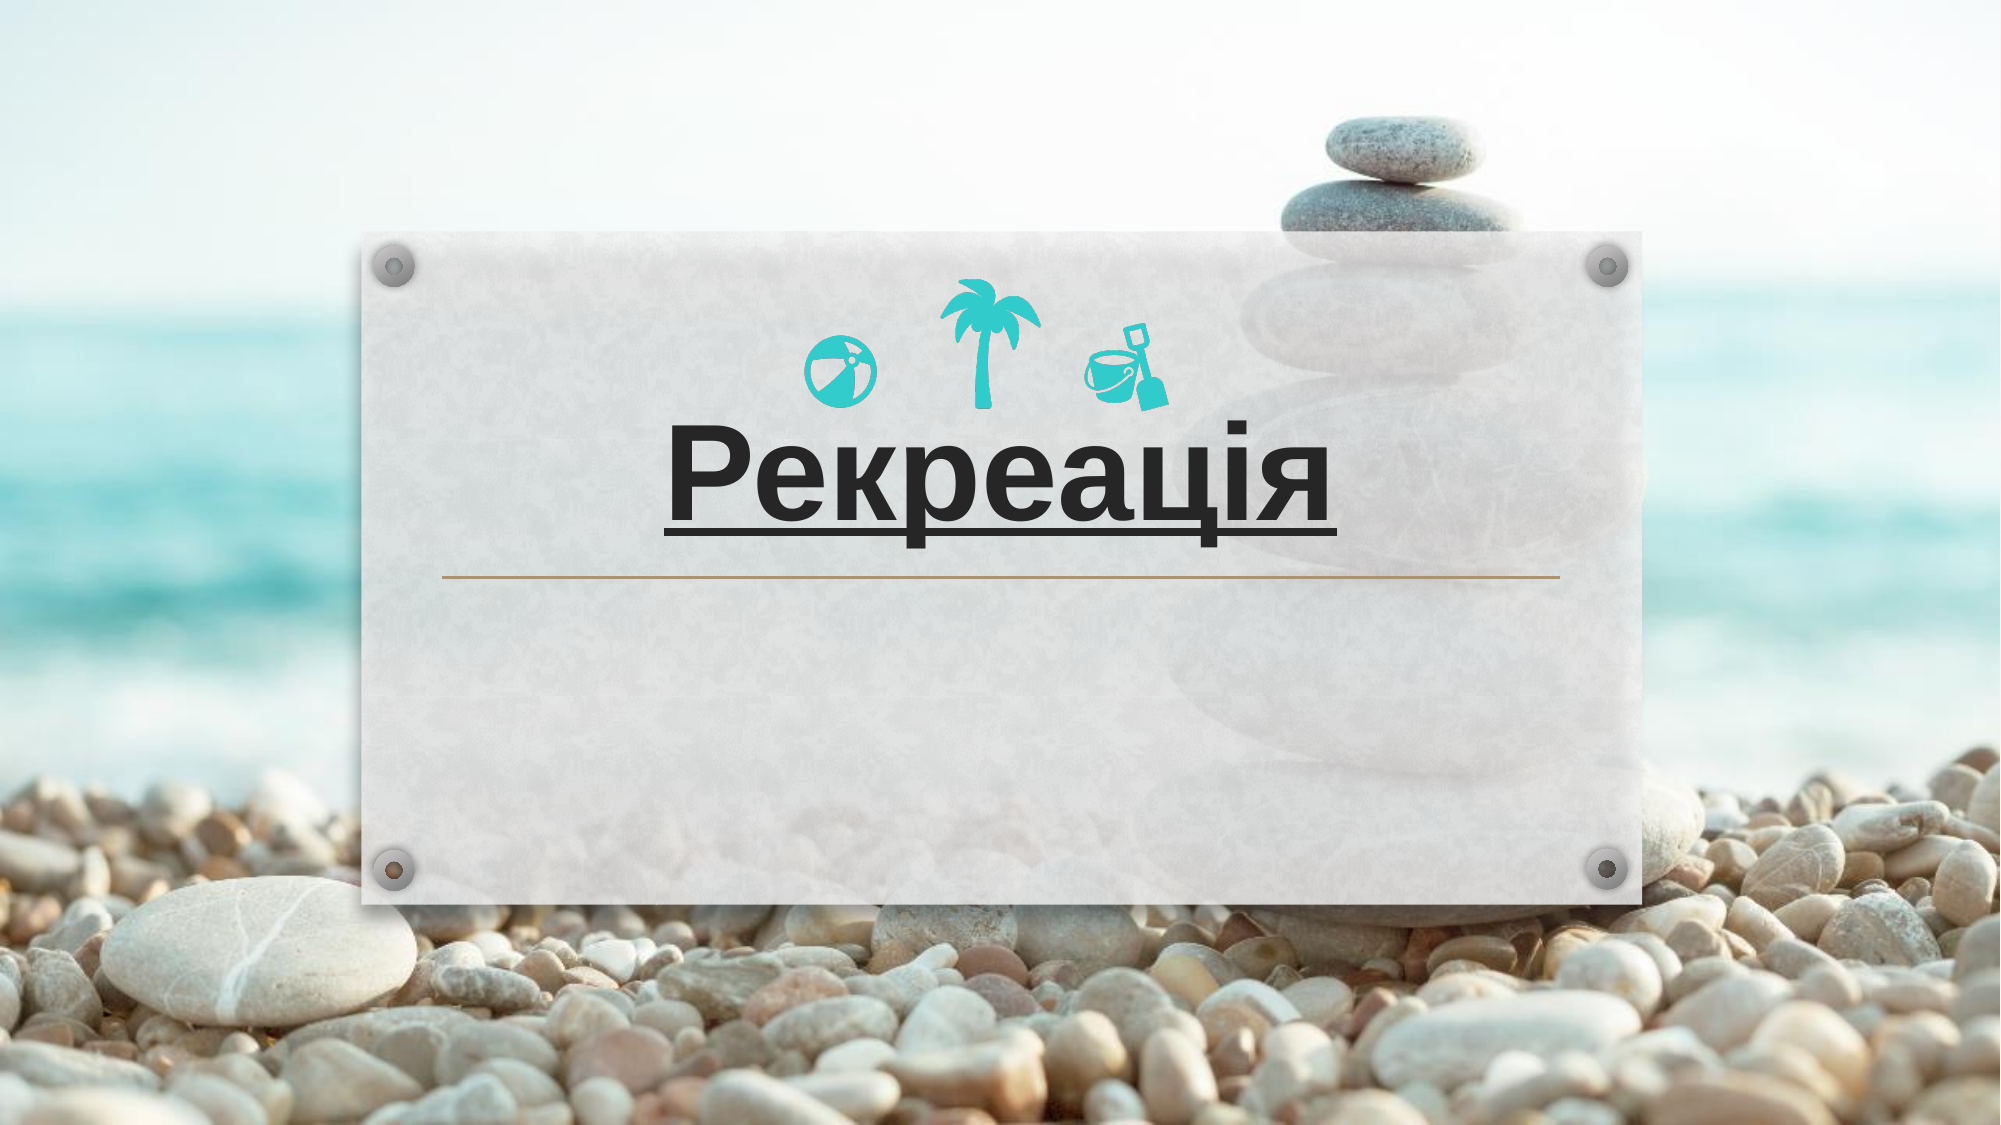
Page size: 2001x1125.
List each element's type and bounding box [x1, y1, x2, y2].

text_box [361, 231, 1643, 905]
picture [0, 0, 2001, 1125]
